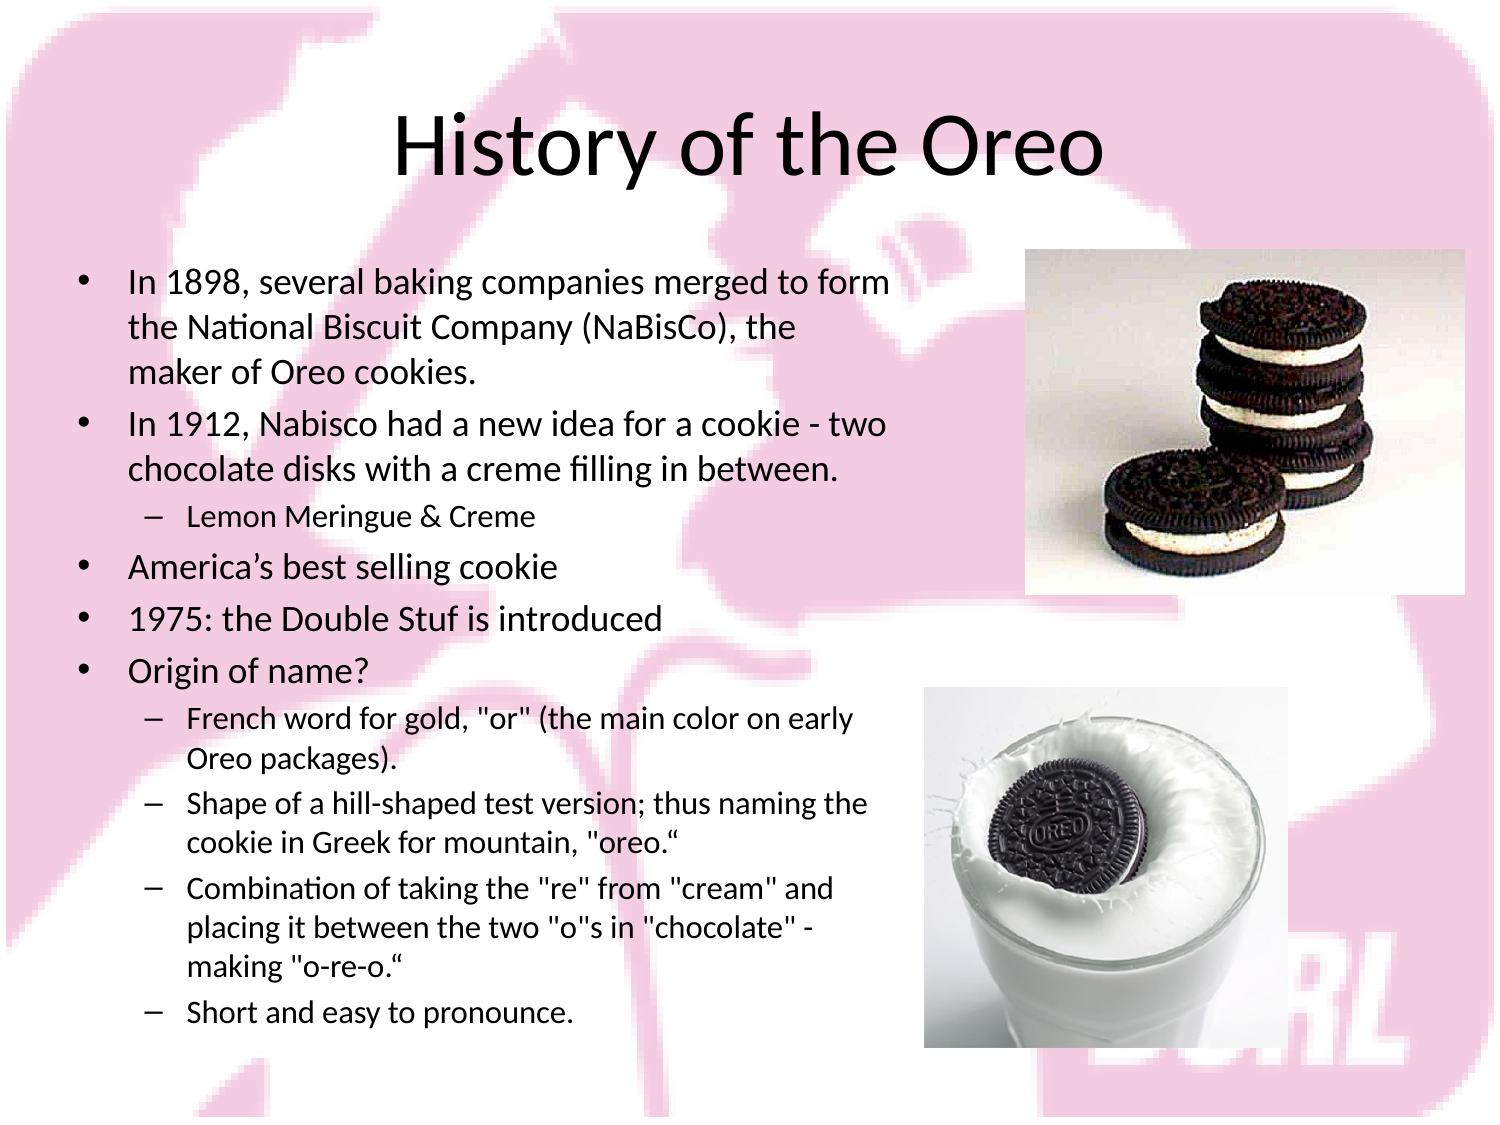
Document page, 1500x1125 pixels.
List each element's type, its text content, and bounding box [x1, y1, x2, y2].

title History of the Oreo [75, 45, 1425, 233]
list In 1898, several baking companies merged to form the National Biscuit Company (NaBisCo), the maker of Oreo cookies. In 1912, Nabisco had a new idea for a cookie - two chocolate disks with a creme filling in between. Lemon Meringue & Creme America’s best selling cookie 1975: the Double Stuf is introduced Origin of name? French word for gold, "or" (the main color on early Oreo packages). Shape of a hill-shaped test version; thus naming the cookie in Greek for mountain, "oreo.“ Combination of taking the "re" from "cream" and placing it between the two "o"s in "chocolate" - making "o-re-o.“ Short and easy to pronounce. [62, 249, 913, 1075]
picture [1024, 249, 1466, 595]
picture [924, 687, 1288, 1048]
